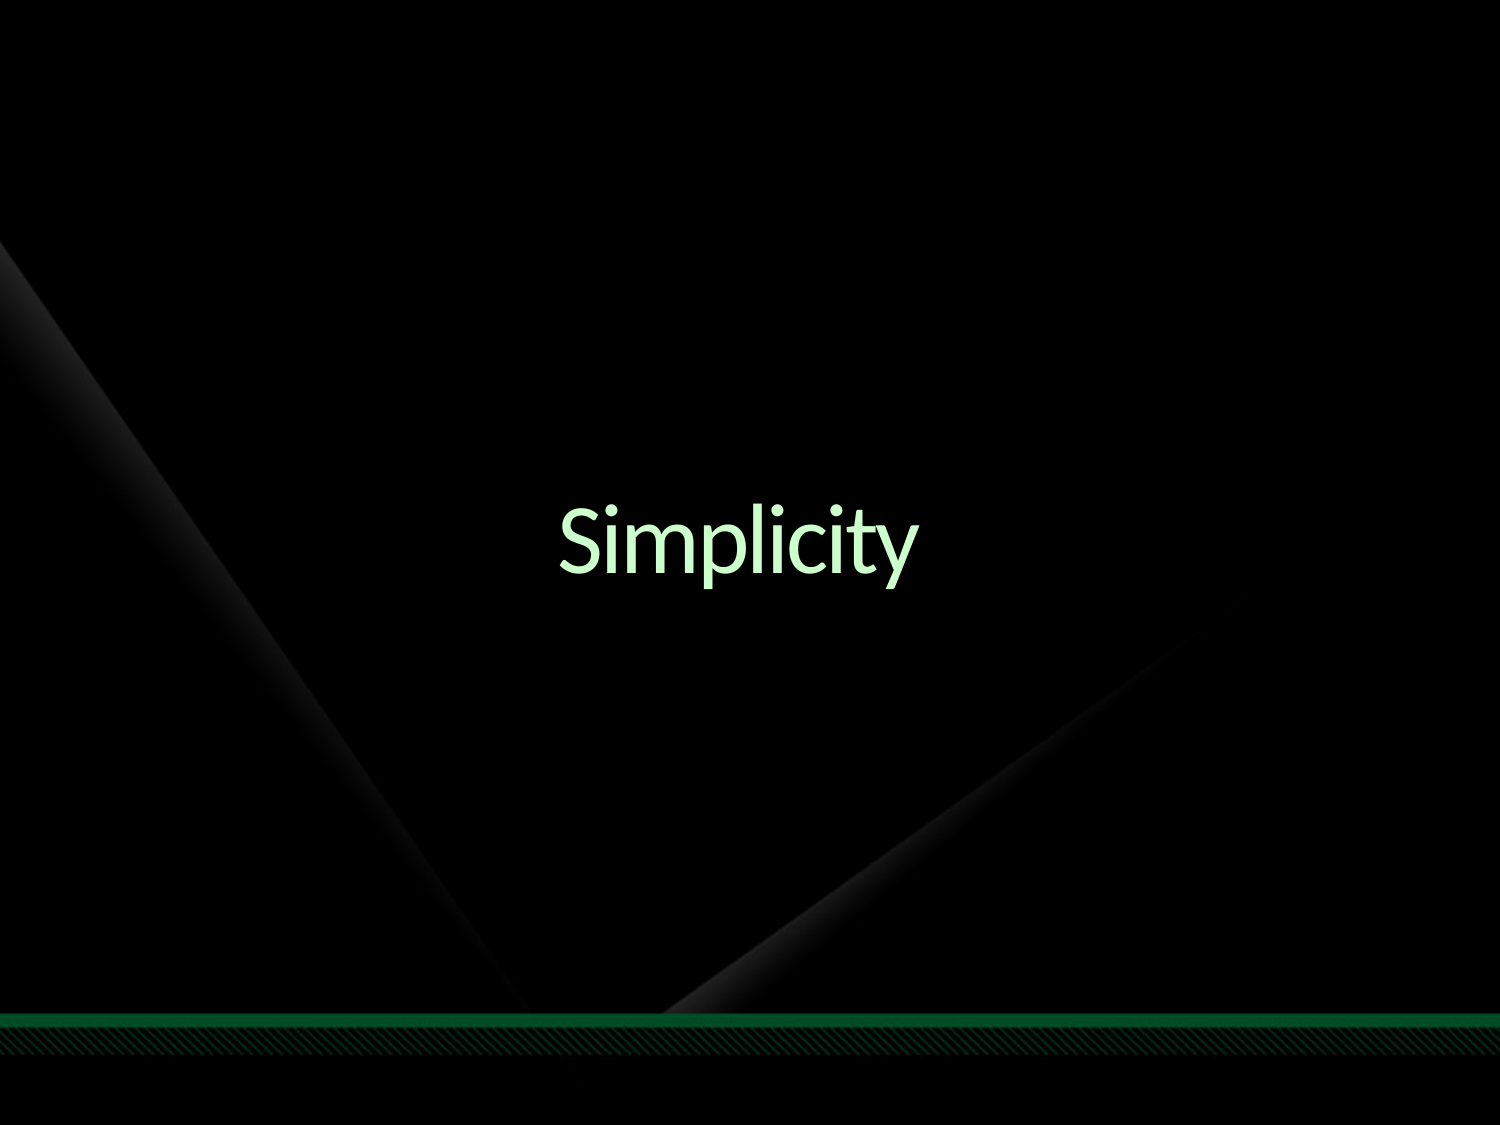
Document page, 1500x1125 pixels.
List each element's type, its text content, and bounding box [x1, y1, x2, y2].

picture [0, 0, 1500, 1125]
title Simplicity [51, 487, 1427, 597]
